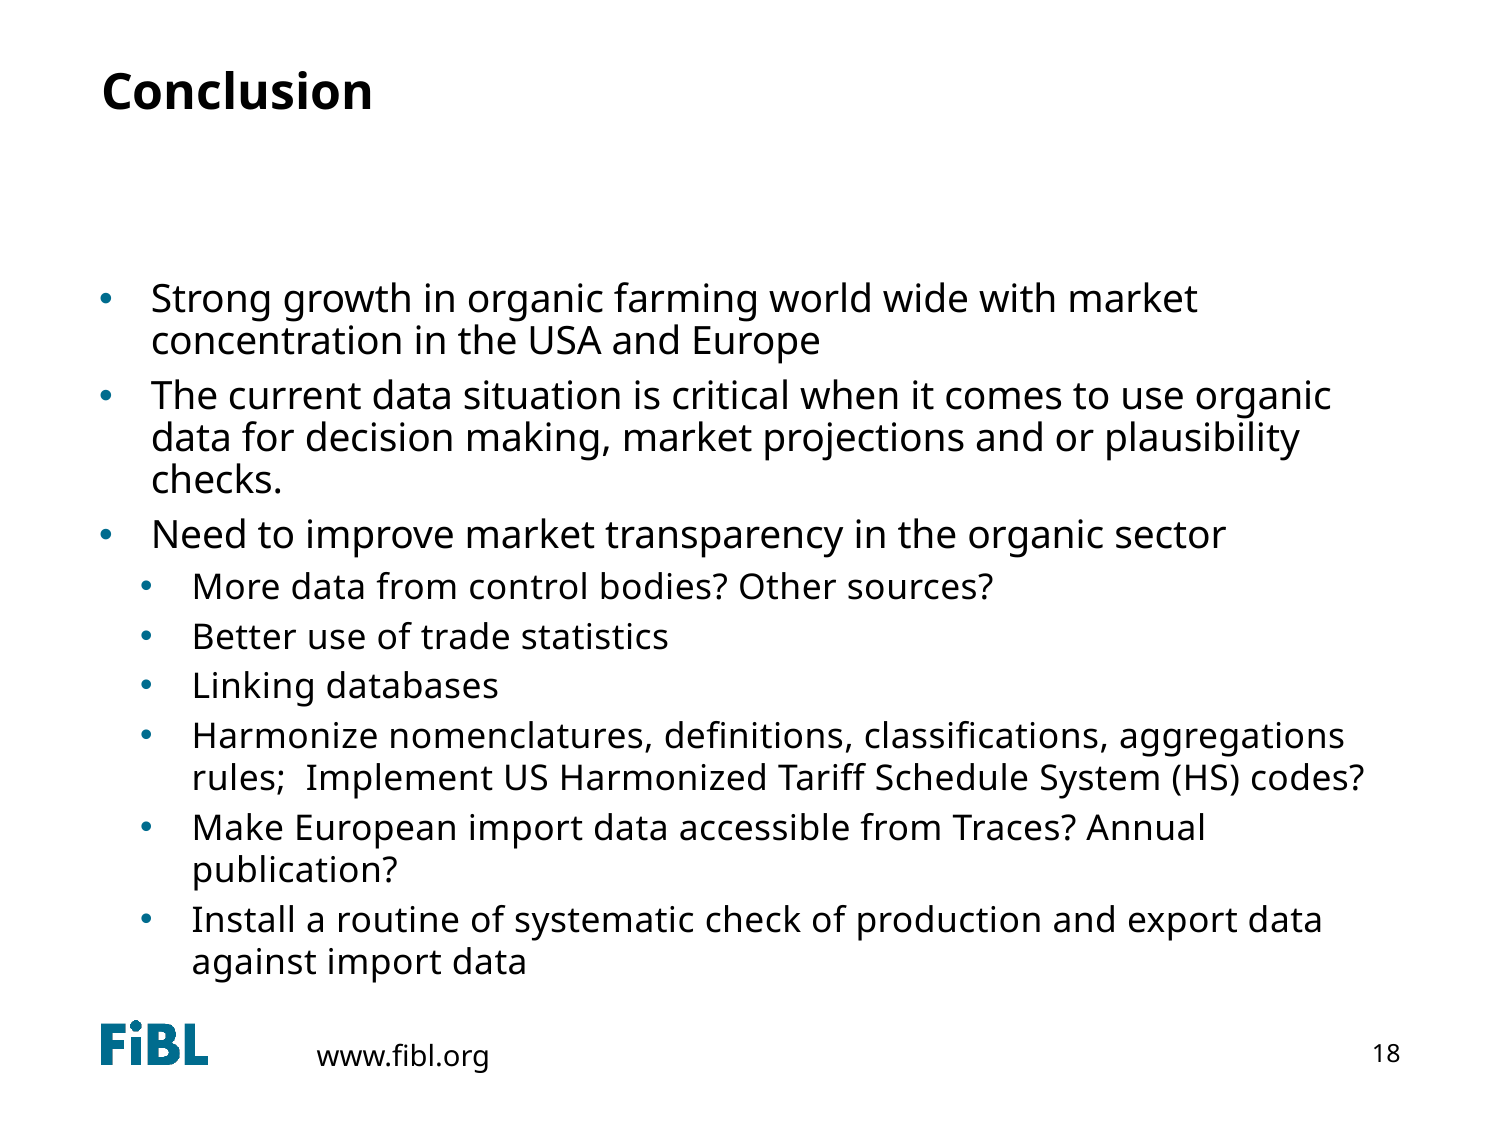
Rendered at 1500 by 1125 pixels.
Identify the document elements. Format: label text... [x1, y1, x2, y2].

slide_number 18 [1270, 1020, 1401, 1080]
list Strong growth in organic farming world wide with market concentration in the USA and Europe The current data situation is critical when it comes to use organic data for decision making, market projections and or plausibility checks. Need to improve market transparency in the organic sector More data from control bodies? Other sources? Better use of trade statistics Linking databases Harmonize nomenclatures, definitions, classifications, aggregations rules; Implement US Harmonized Tariff Schedule System (HS) codes? Make European import data accessible from Traces? Annual publication? Install a routine of systematic check of production and export data against import data [99, 278, 1399, 986]
title Conclusion [101, 66, 1399, 170]
picture [159, 1049, 168, 1056]
picture [159, 1032, 165, 1039]
picture [101, 1020, 208, 1065]
